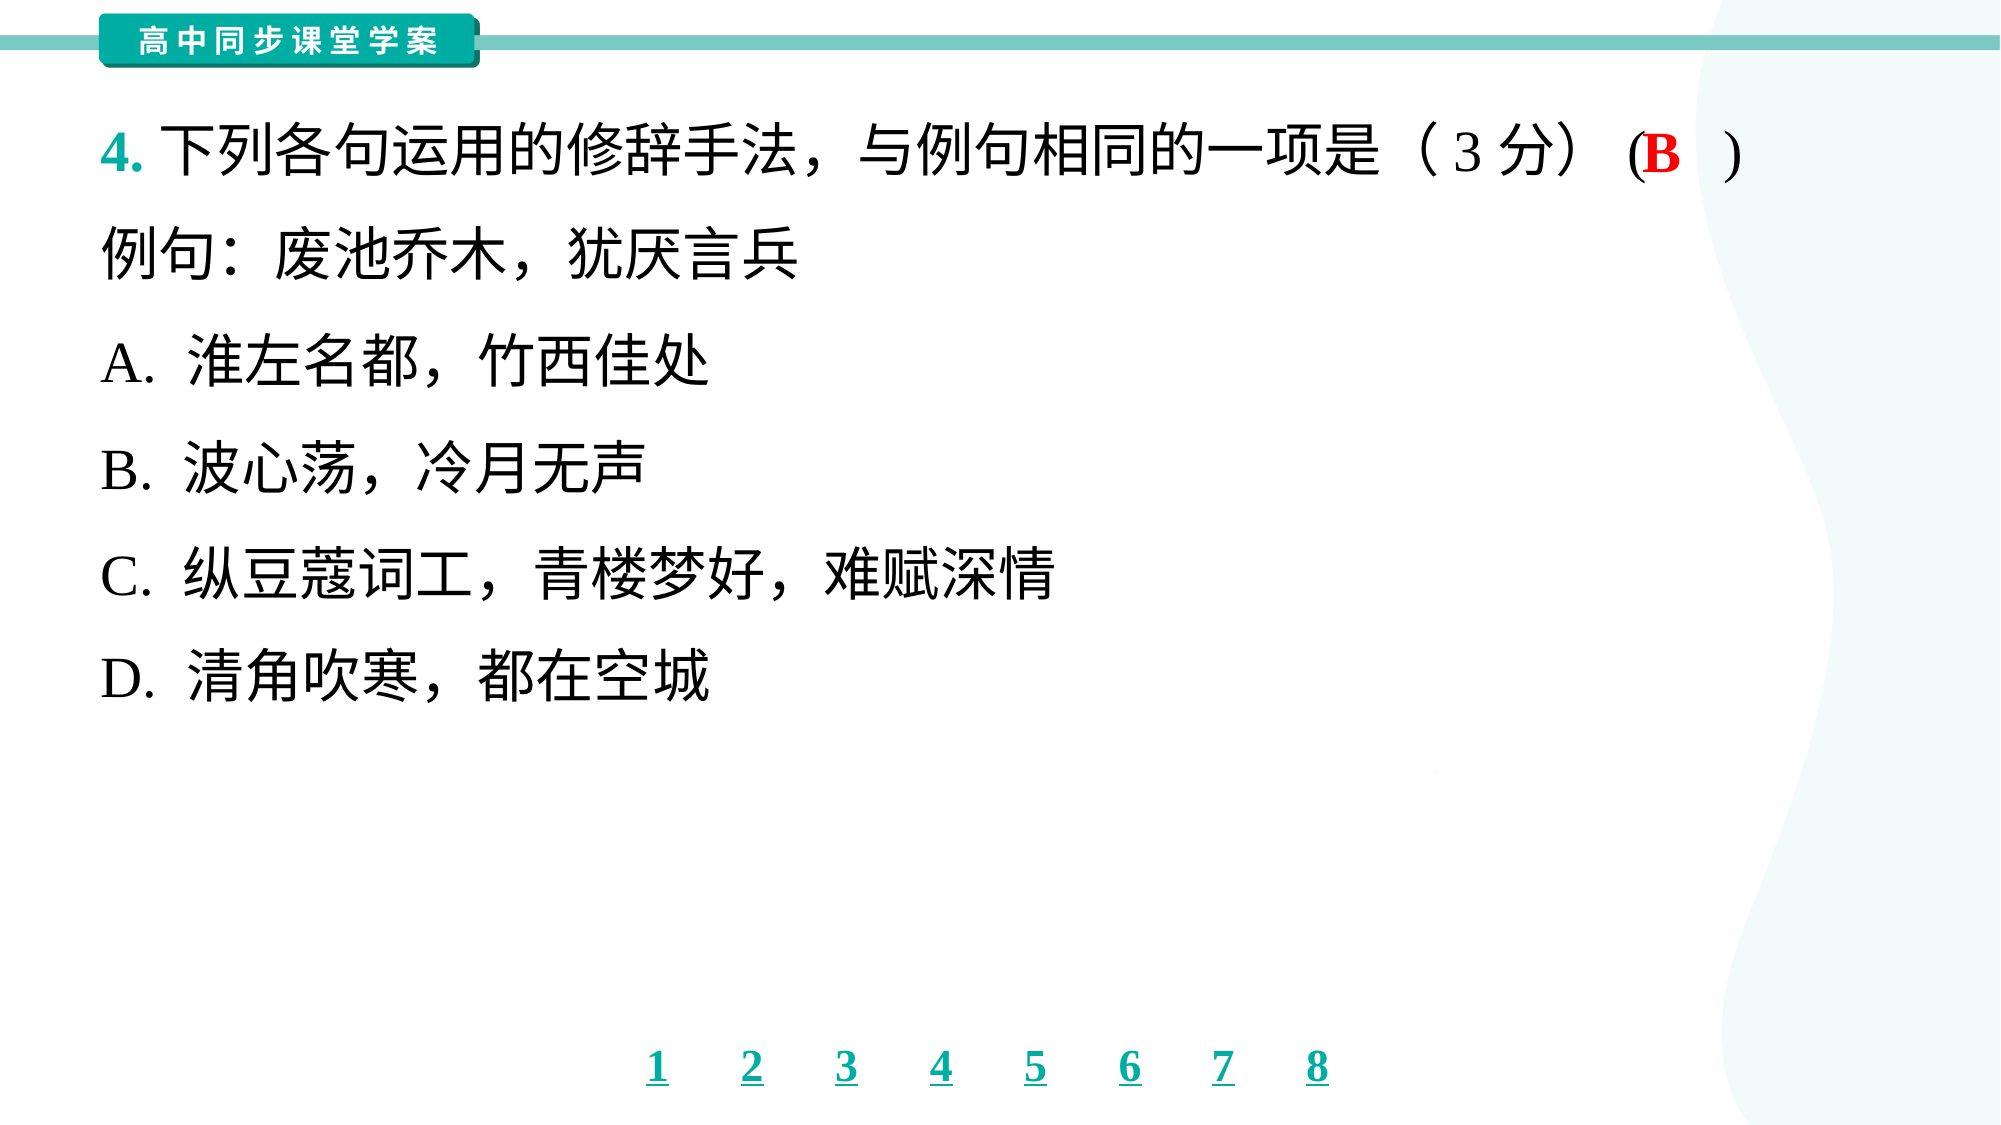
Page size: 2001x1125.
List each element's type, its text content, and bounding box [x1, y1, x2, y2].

picture [0, 0, 2000, 1125]
text_box B [1620, 77, 1703, 173]
text_box 4.下列各句运用的修辞手法，与例句相同的一项是（3分）( ) 例句：废池乔木，犹厌言兵 [100, 76, 1899, 276]
text_box A. 淮左名都，竹西佳处 B. 波心荡，冷月无声 C. 纵豆蔻词工，青楼梦好，难赋深情 D. 清角吹寒，都在空城 [100, 288, 1899, 698]
